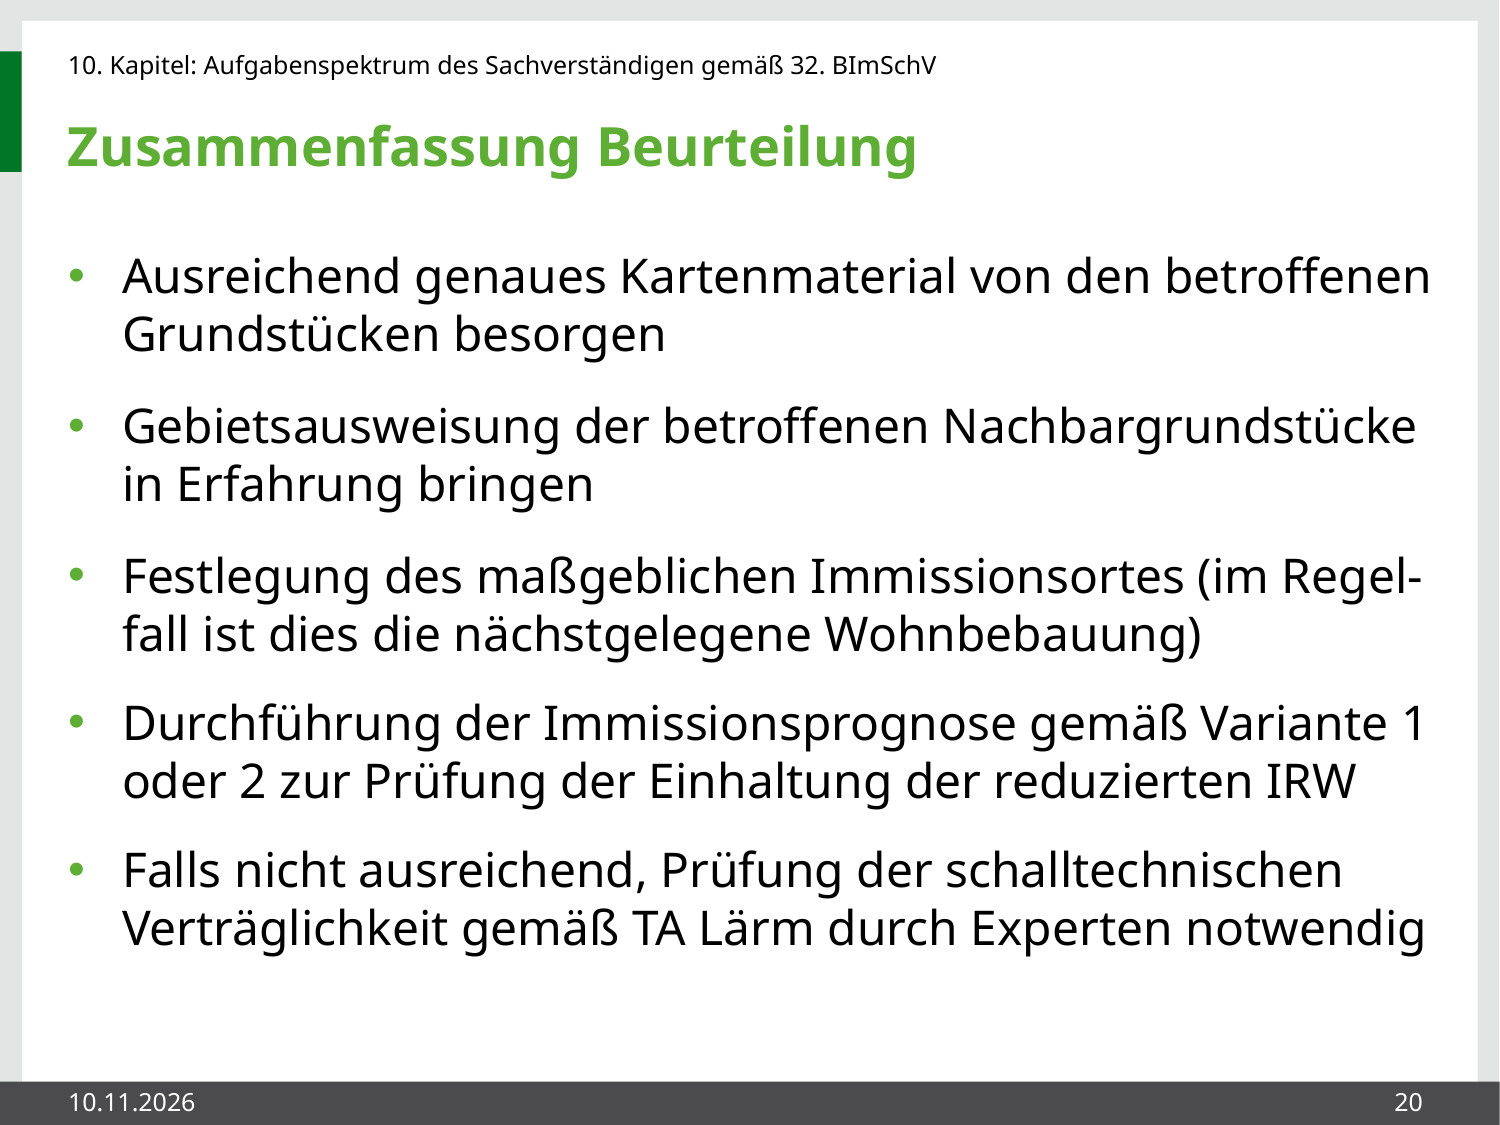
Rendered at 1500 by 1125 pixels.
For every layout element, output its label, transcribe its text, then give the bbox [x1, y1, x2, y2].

slide_number 20 [1331, 1082, 1423, 1125]
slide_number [68, 1082, 231, 1125]
list Ausreichend genaues Kartenmaterial von den betroffenen Grundstücken besorgen Gebietsausweisung der betroffenen Nachbargrundstücke in Erfahrung bringen Festlegung des maßgeblichen Immissionsortes (im Regel-fall ist dies die nächstgelegene Wohnbebauung) Durchführung der Immissionsprognose gemäß Variante 1 oder 2 zur Prüfung der Einhaltung der reduzierten IRW Falls nicht ausreichend, Prüfung der schalltechnischen Verträglichkeit gemäß TA Lärm durch Experten notwendig [68, 245, 1436, 1047]
title Zusammenfassung Beurteilung [67, 77, 1427, 178]
